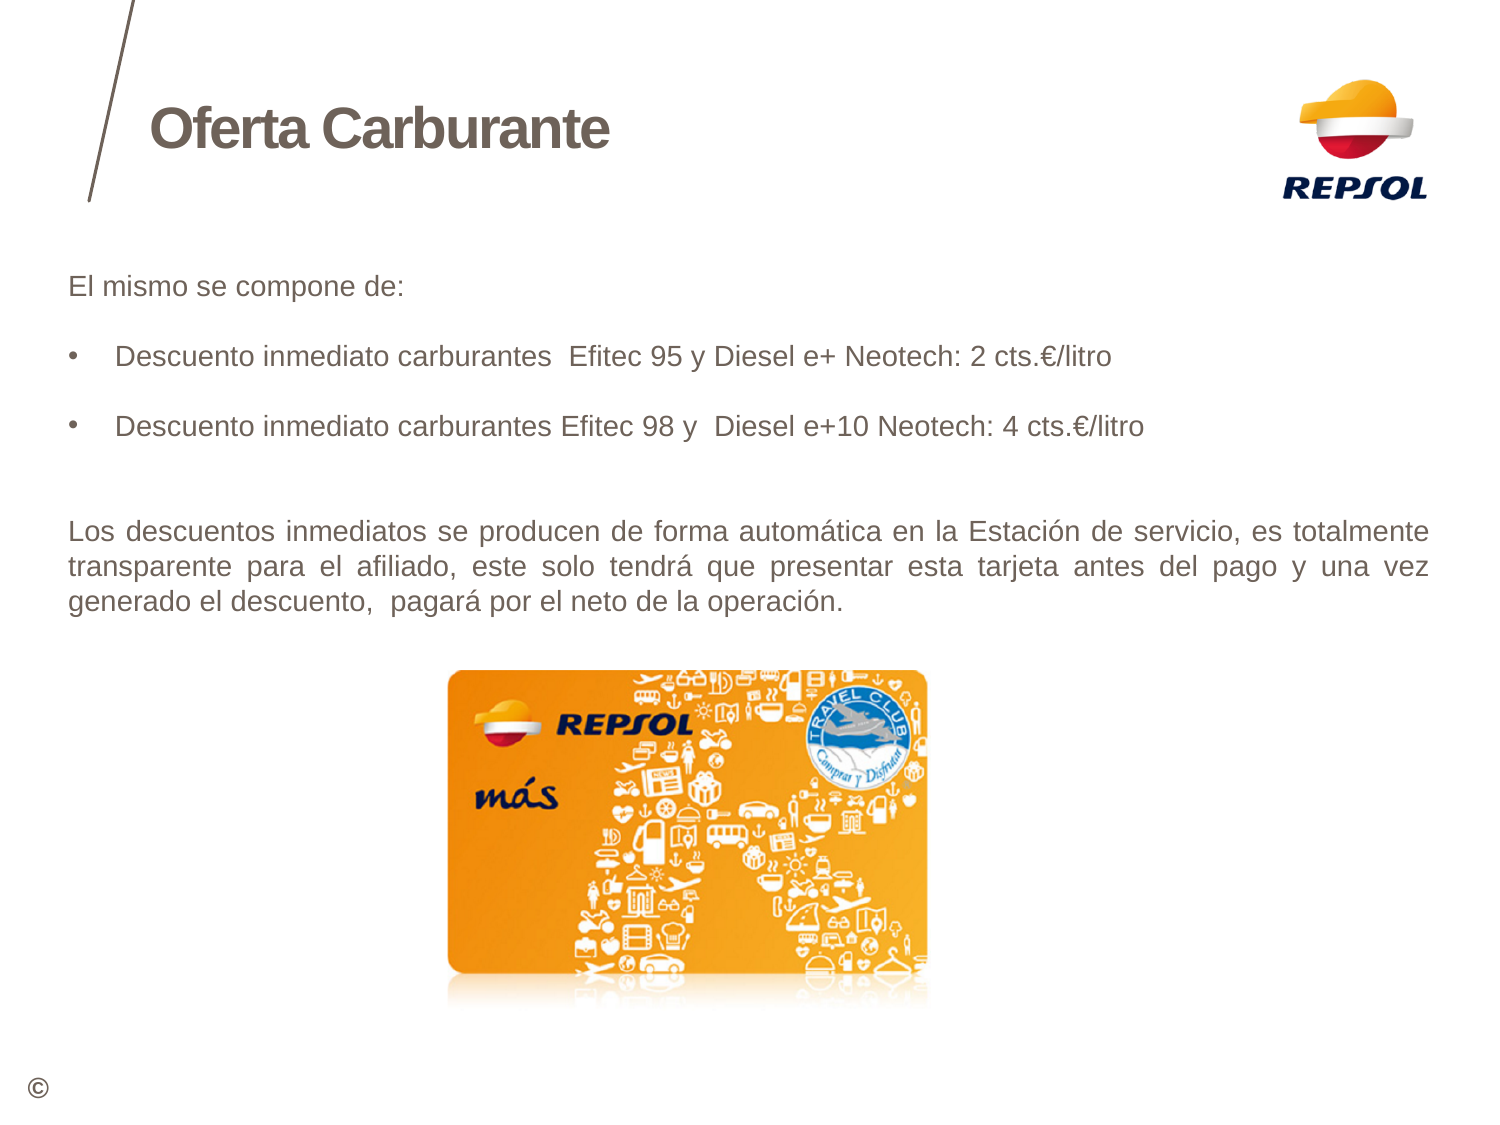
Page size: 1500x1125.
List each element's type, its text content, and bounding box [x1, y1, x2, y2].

picture [442, 668, 944, 1024]
list El mismo se compone de: Descuento inmediato carburantes Efitec 95 y Diesel e+ Neotech: 2 cts.€/litro Descuento inmediato carburantes Efitec 98 y Diesel e+10 Neotech: 4 cts.€/litro Los descuentos inmediatos se producen de forma automática en la Estación de servicio, es totalmente transparente para el afiliado, este solo tendrá que presentar esta tarjeta antes del pago y una vez generado el descuento, pagará por el neto de la operación. [53, 219, 1447, 966]
picture [1280, 77, 1429, 203]
title Oferta Carburante [134, 83, 1223, 169]
